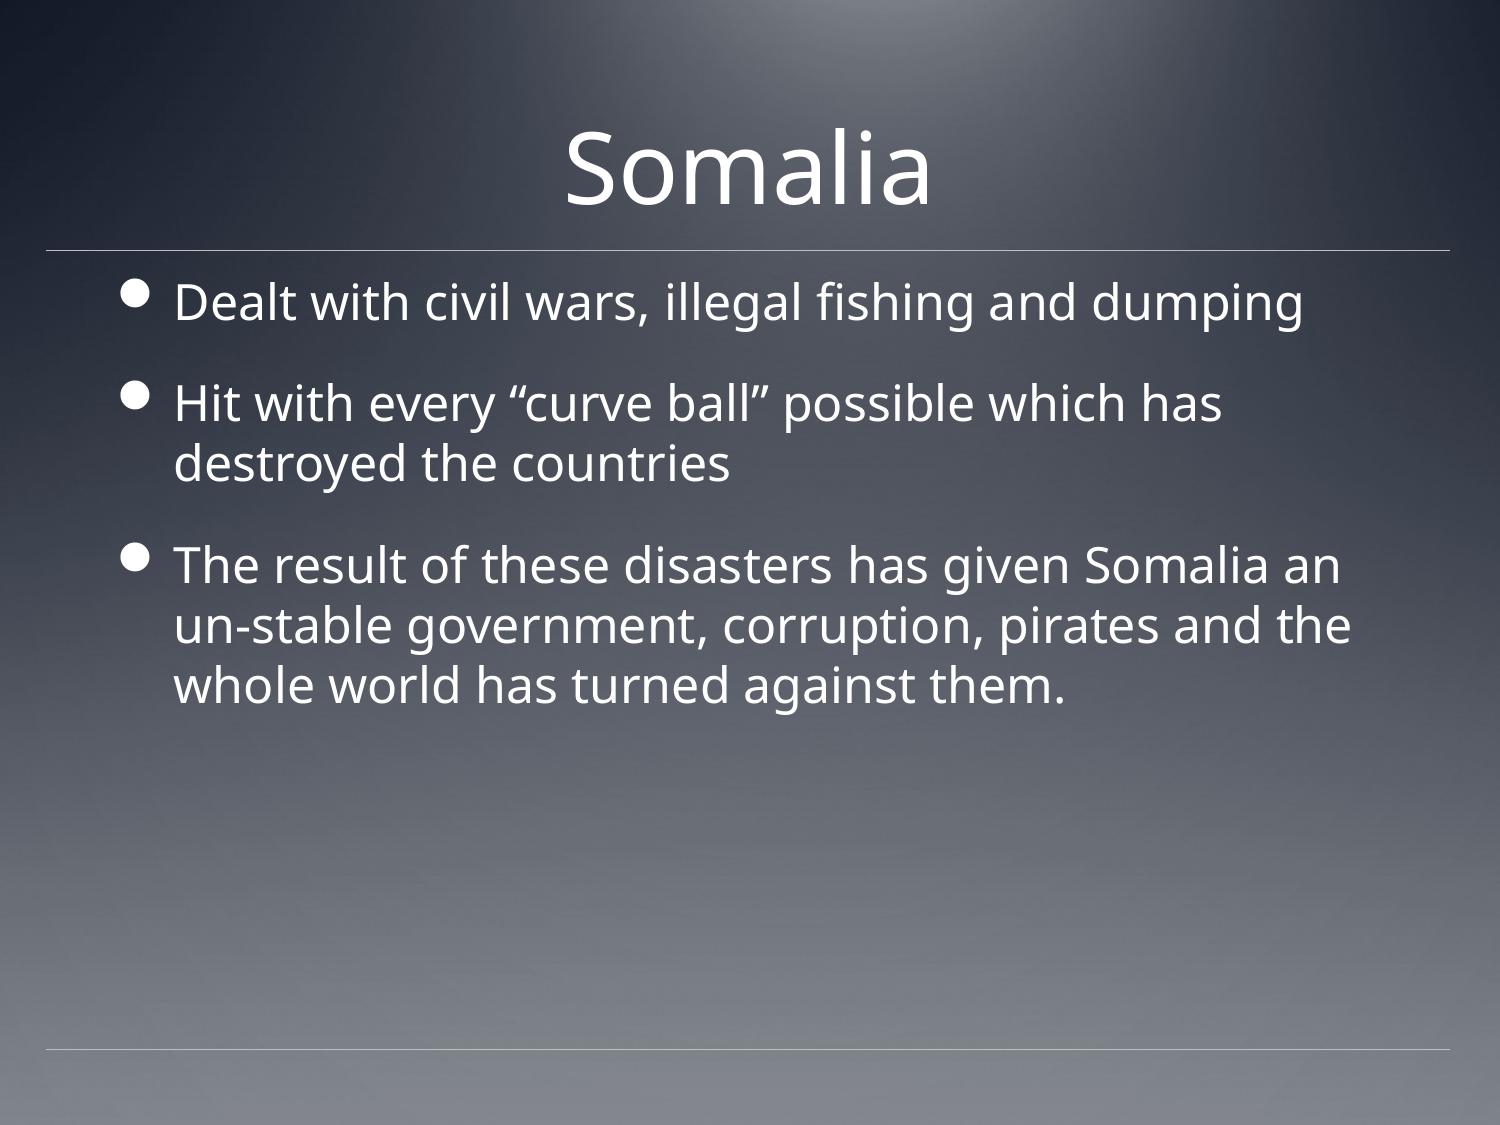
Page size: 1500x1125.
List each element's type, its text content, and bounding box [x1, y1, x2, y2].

title Somalia [105, 17, 1394, 233]
list Dealt with civil wars, illegal fishing and dumping Hit with every “curve ball” possible which has destroyed the countries The result of these disasters has given Somalia an un-stable government, corruption, pirates and the whole world has turned against them. [101, 262, 1394, 1024]
